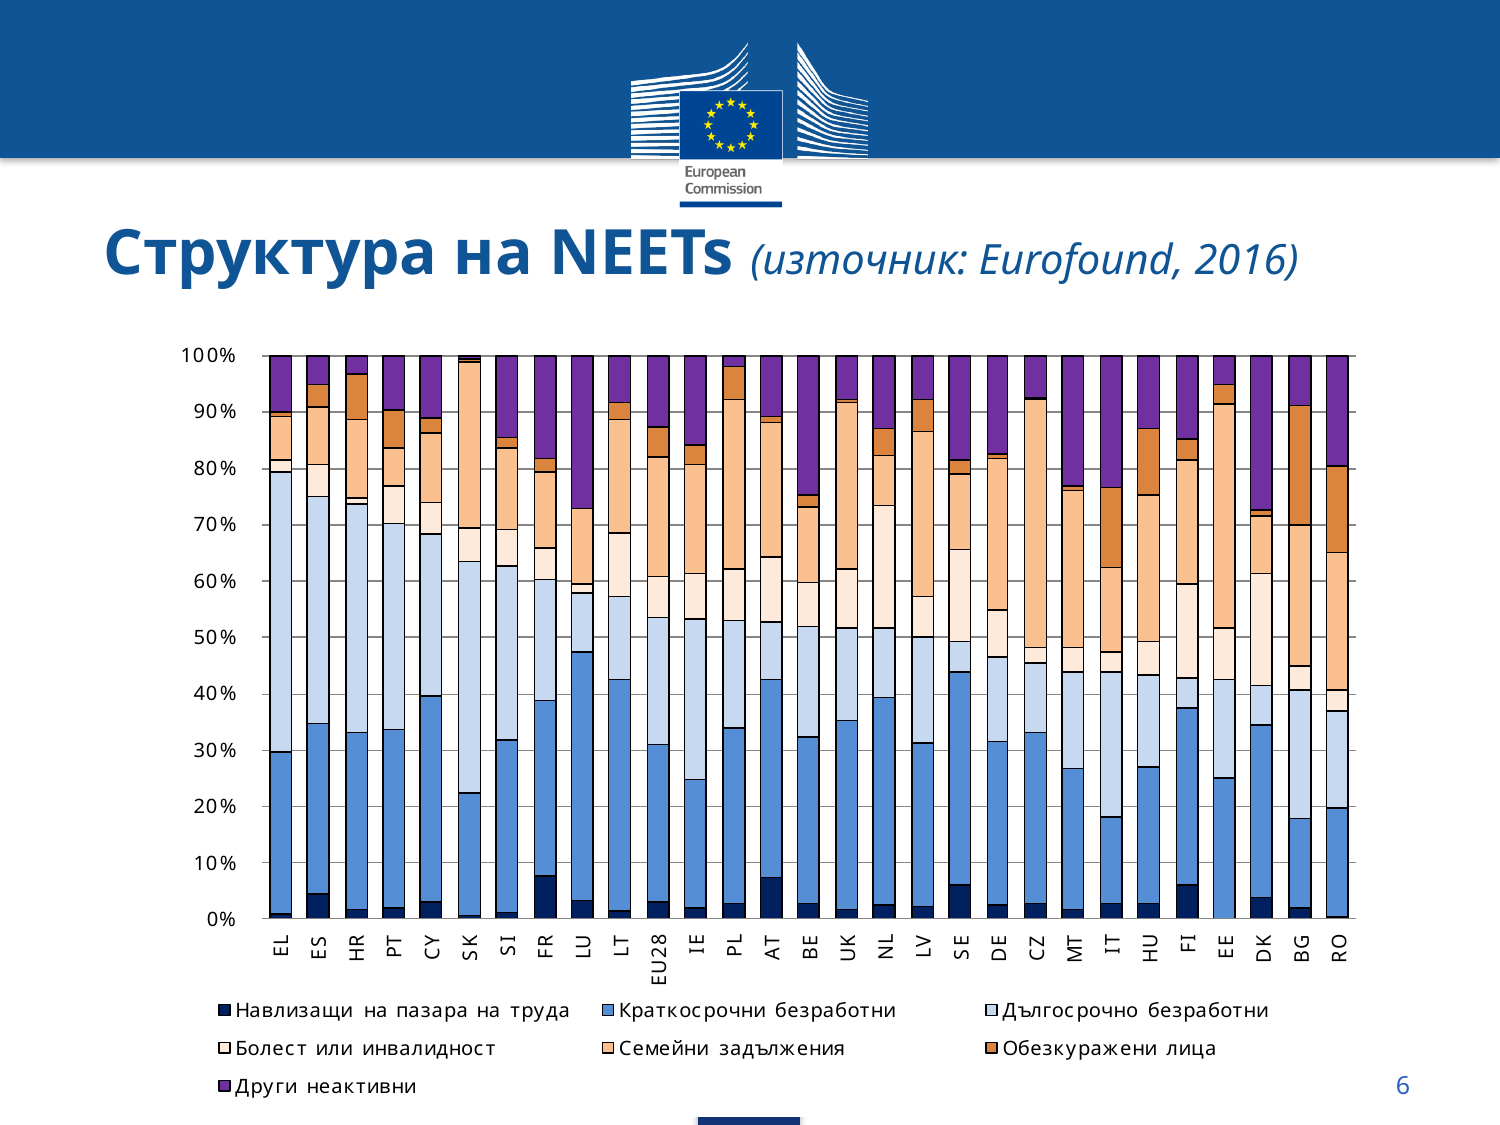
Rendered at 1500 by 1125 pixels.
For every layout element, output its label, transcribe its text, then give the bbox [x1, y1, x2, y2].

picture [631, 42, 868, 172]
title Структура на NEETs (източник: Eurofound, 2016) [29, 172, 1483, 327]
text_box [159, 326, 1388, 1125]
slide_number 6 [1391, 1061, 1425, 1118]
